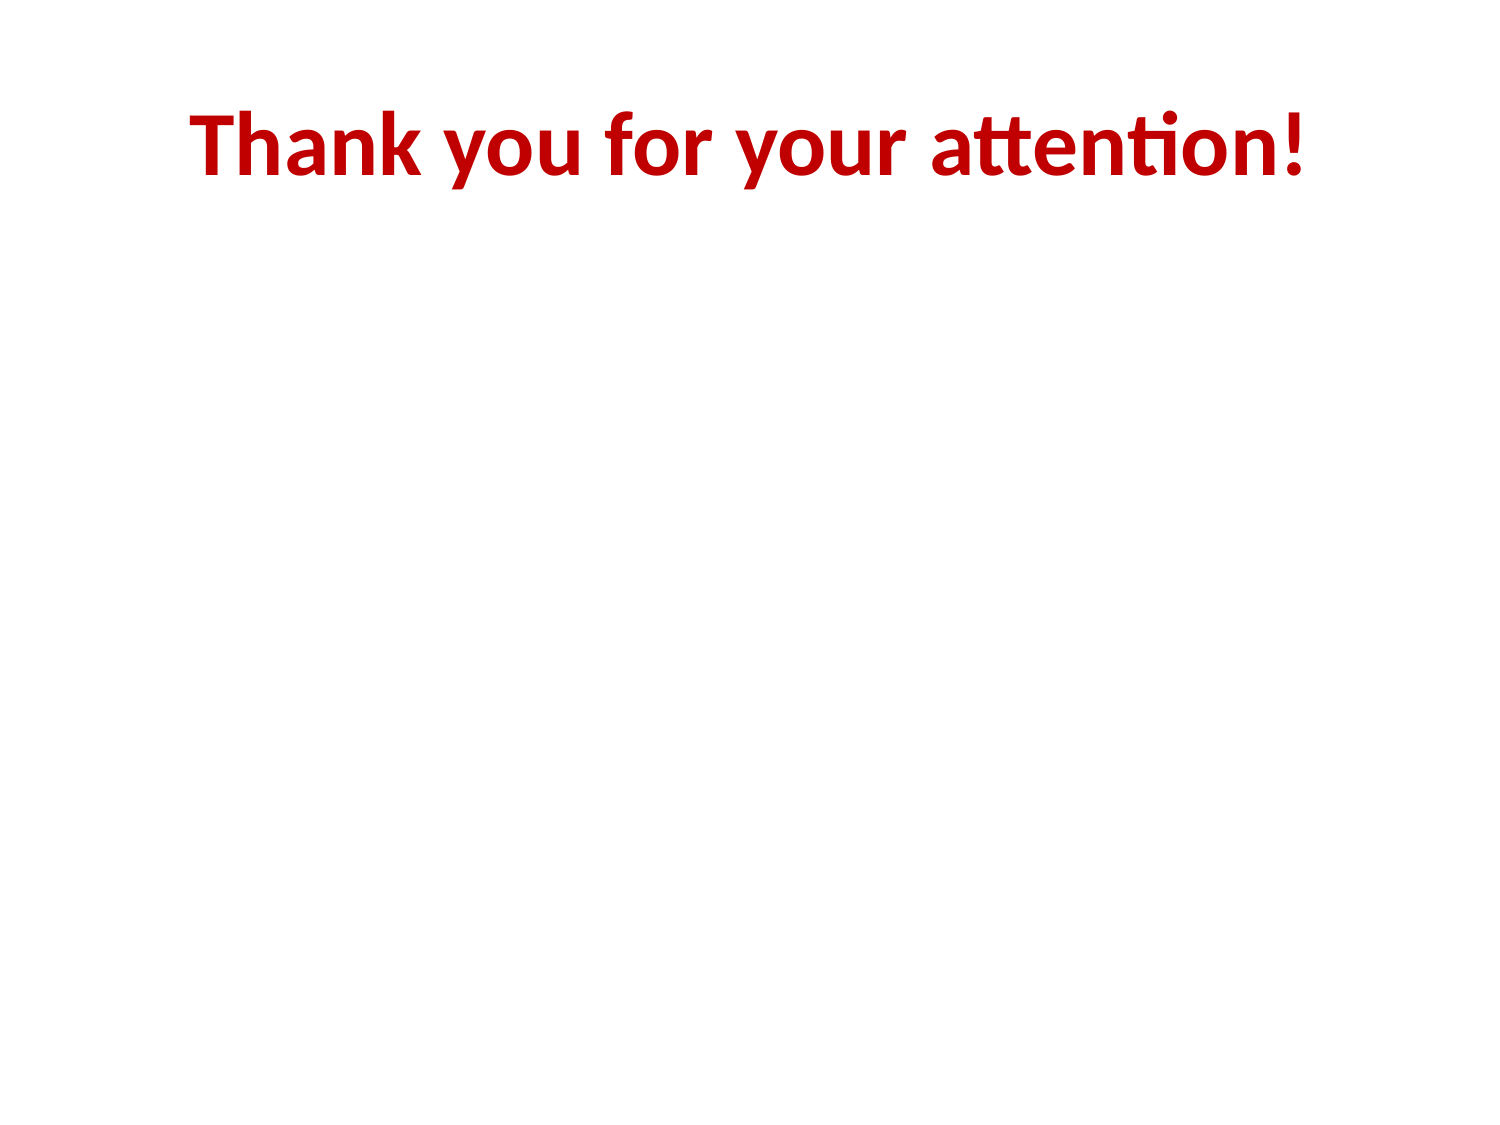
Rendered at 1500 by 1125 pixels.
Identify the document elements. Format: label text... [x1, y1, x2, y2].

title Thank you for your attention! [75, 45, 1425, 233]
